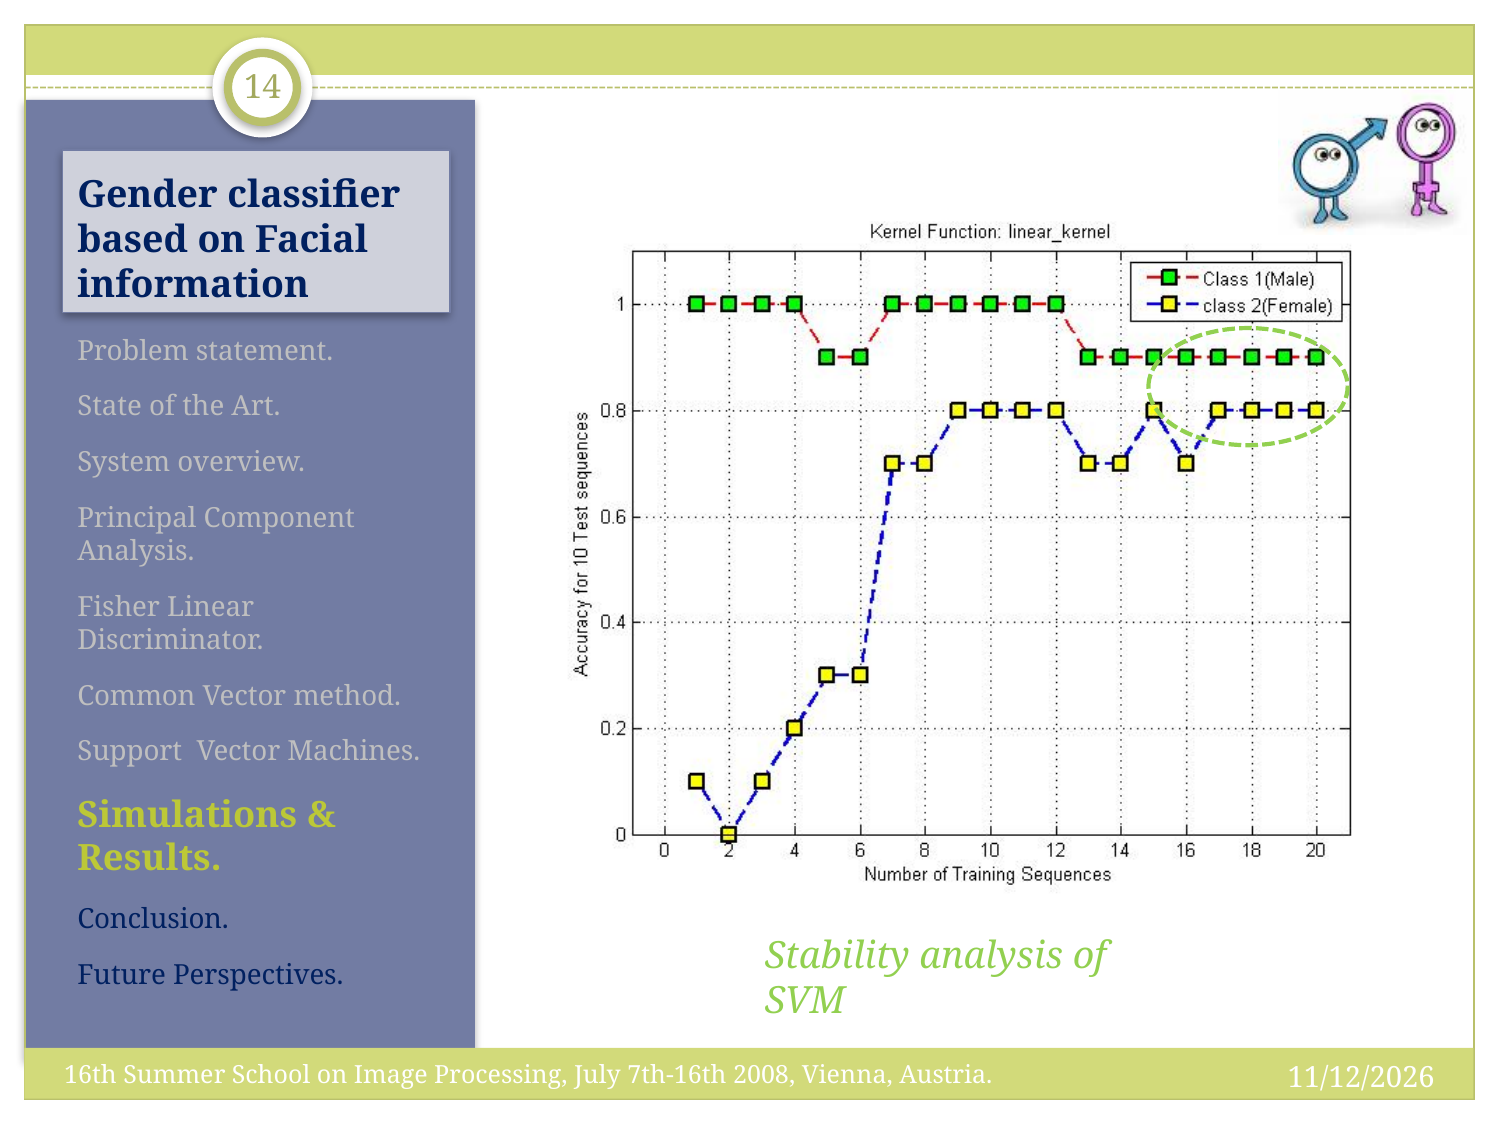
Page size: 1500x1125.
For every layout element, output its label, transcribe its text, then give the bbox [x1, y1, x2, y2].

footer 16th Summer School on Image Processing, July 7th-16th 2008, Vienna, Austria. [49, 1051, 1043, 1112]
picture [1277, 90, 1471, 235]
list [512, 199, 1438, 913]
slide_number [950, 1050, 1450, 1111]
title Gender classifier based on Facial information [62, 149, 451, 313]
list Problem statement. State of the Art. System overview. Principal Component Analysis. Fisher Linear Discriminator. Common Vector method. Support Vector Machines. Simulations & Results. Conclusion. Future Perspectives. [62, 324, 450, 1005]
text_box Stability analysis of SVM [749, 923, 1219, 1029]
slide_number 14 [225, 51, 300, 124]
